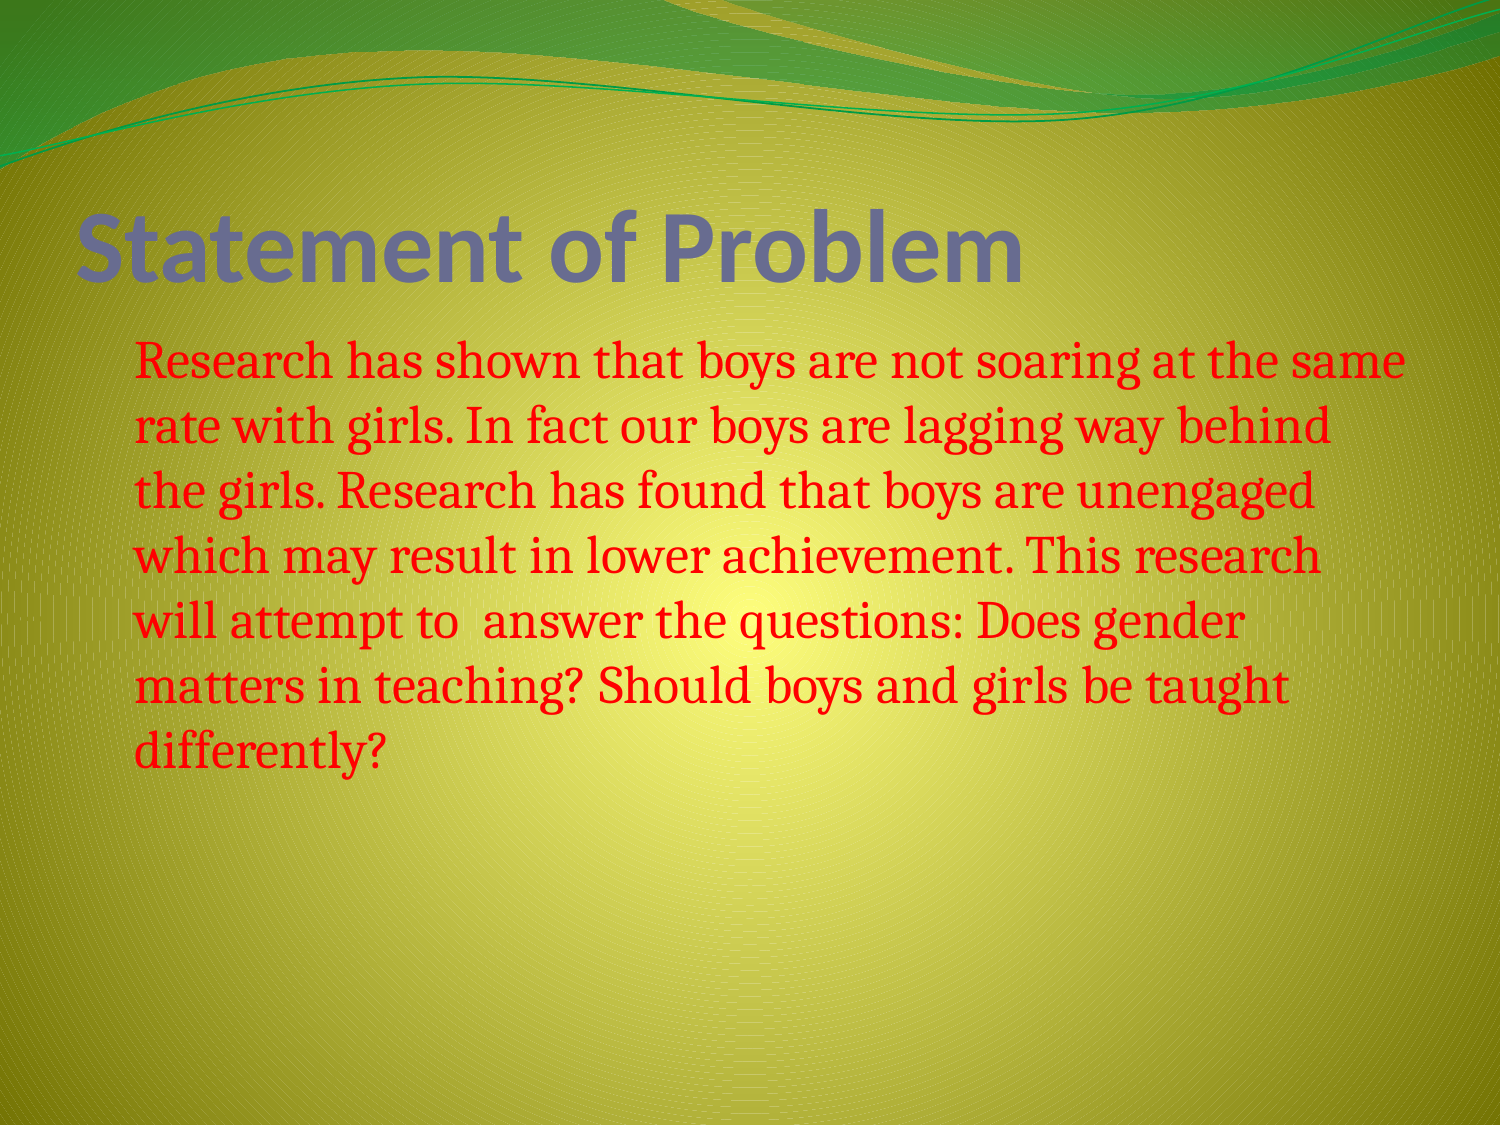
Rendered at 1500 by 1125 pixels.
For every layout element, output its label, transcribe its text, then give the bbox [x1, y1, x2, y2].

list Research has shown that boys are not soaring at the same rate with girls. In fact our boys are lagging way behind the girls. Research has found that boys are unengaged which may result in lower achievement. This research will attempt to answer the questions: Does gender matters in teaching? Should boys and girls be taught differently? [75, 317, 1425, 1038]
title Statement of Problem [75, 115, 1425, 303]
